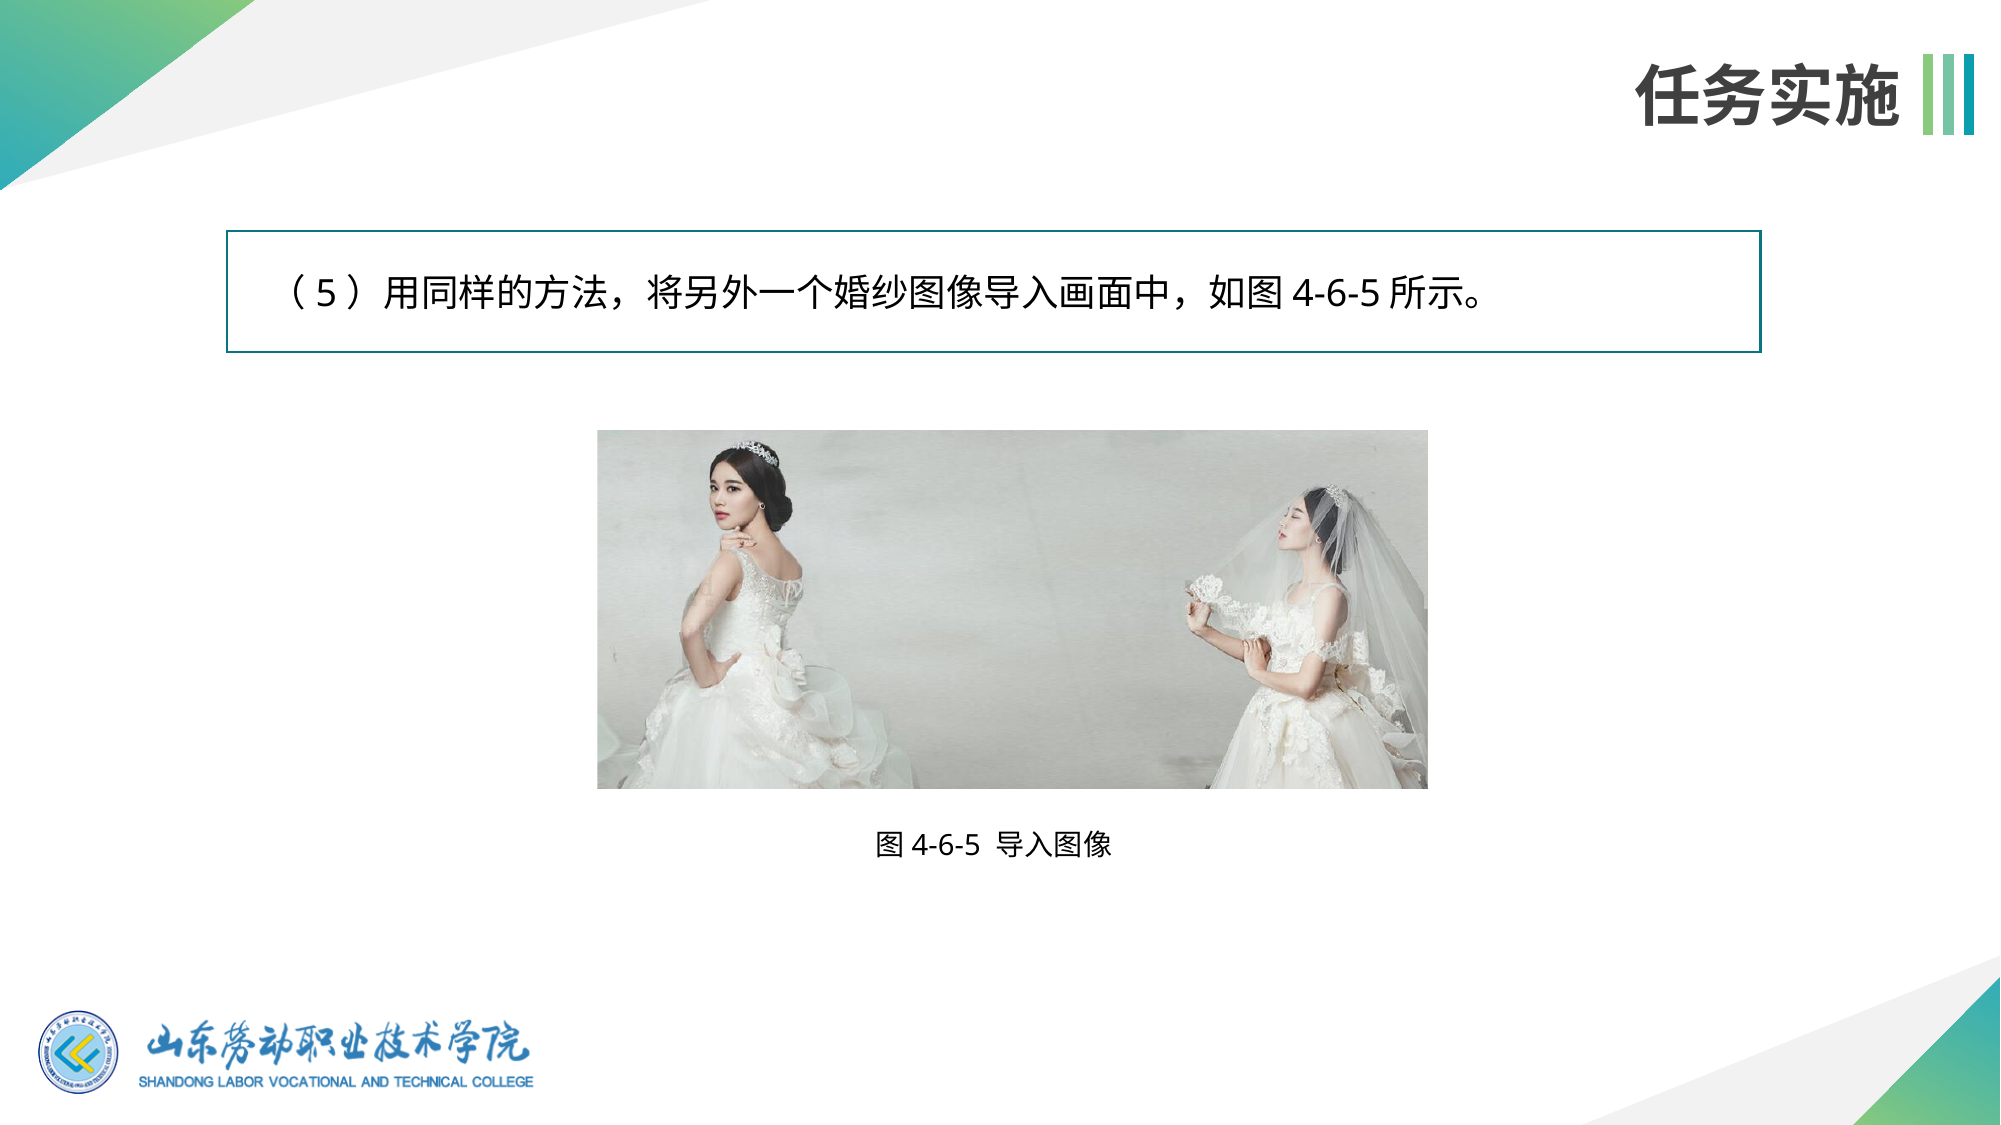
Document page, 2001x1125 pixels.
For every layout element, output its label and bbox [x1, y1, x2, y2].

text_box [0, 0, 2000, 1125]
picture [38, 1010, 550, 1094]
text_box [1928, 54, 1969, 136]
picture [597, 430, 1428, 789]
